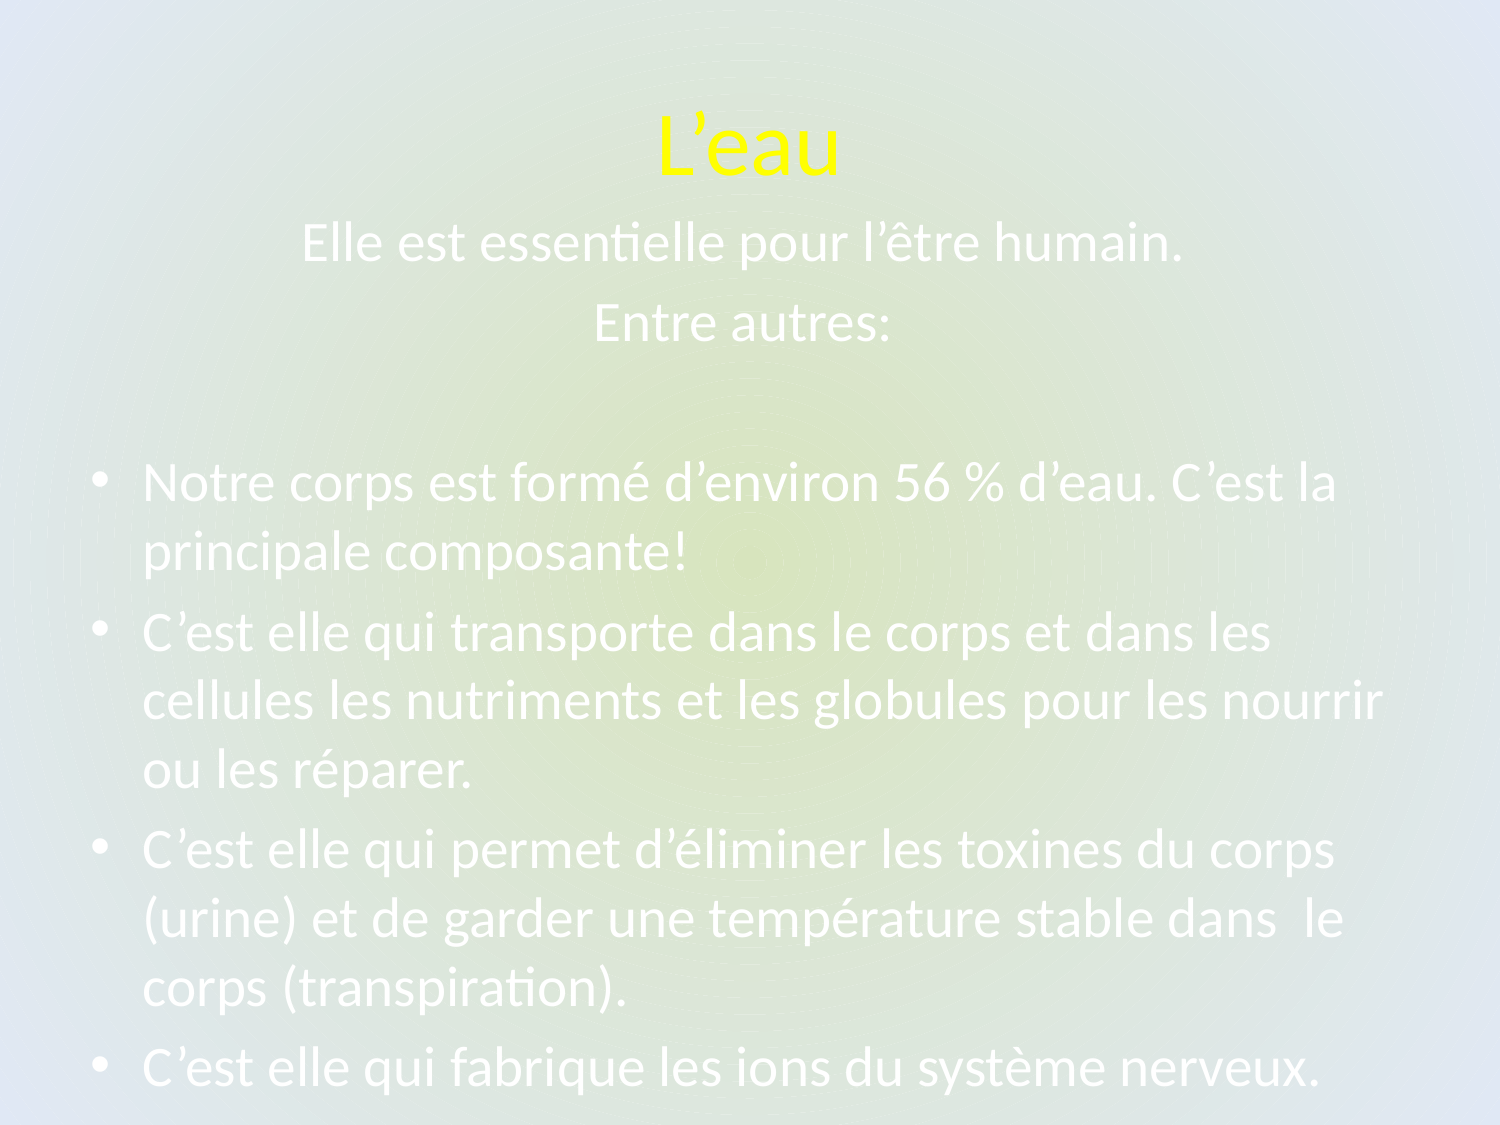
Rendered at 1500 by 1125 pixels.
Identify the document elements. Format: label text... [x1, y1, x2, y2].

list Elle est essentielle pour l’être humain. Entre autres: Notre corps est formé d’environ 56 % d’eau. C’est la principale composante! C’est elle qui transporte dans le corps et dans les cellules les nutriments et les globules pour les nourrir ou les réparer. C’est elle qui permet d’éliminer les toxines du corps (urine) et de garder une température stable dans le corps (transpiration). C’est elle qui fabrique les ions du système nerveux. [75, 196, 1425, 1106]
title L’eau [75, 45, 1425, 196]
